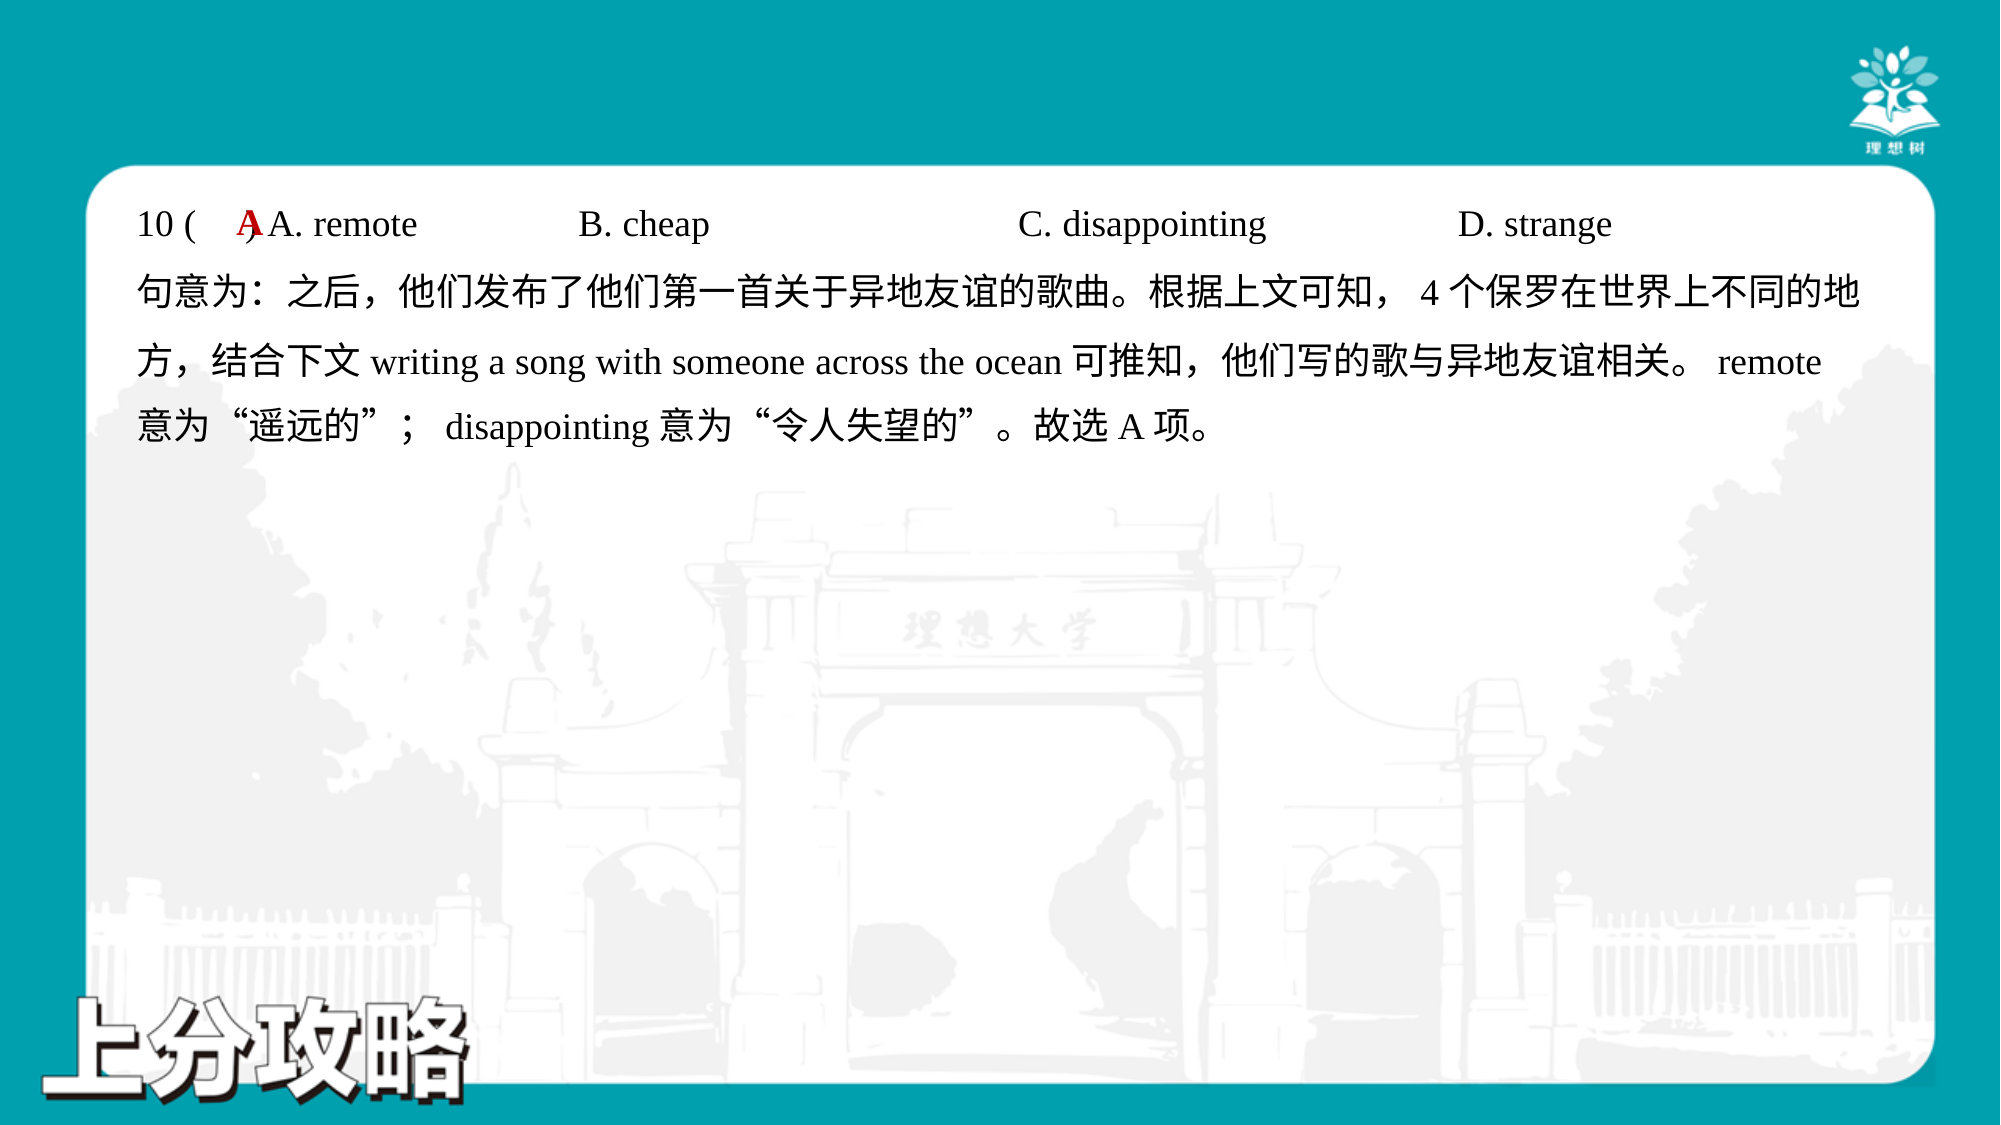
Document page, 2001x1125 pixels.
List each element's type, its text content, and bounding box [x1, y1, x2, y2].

text_box 10 ( ) A. remote B. cheap C. disappointing D. strange [136, 176, 1865, 237]
text_box A [222, 176, 278, 236]
picture [0, 0, 2000, 1125]
text_box 句意为：之后，他们发布了他们第一首关于异地友谊的歌曲。根据上文可知，4个保罗在世界上不同的地 方，结合下文writing a song with someone across the ocean可推知，他们写的歌与异地友谊相关。remote 意为“遥远的”；disappointing意为“令人失望的”。故选A项。 [136, 244, 1865, 441]
